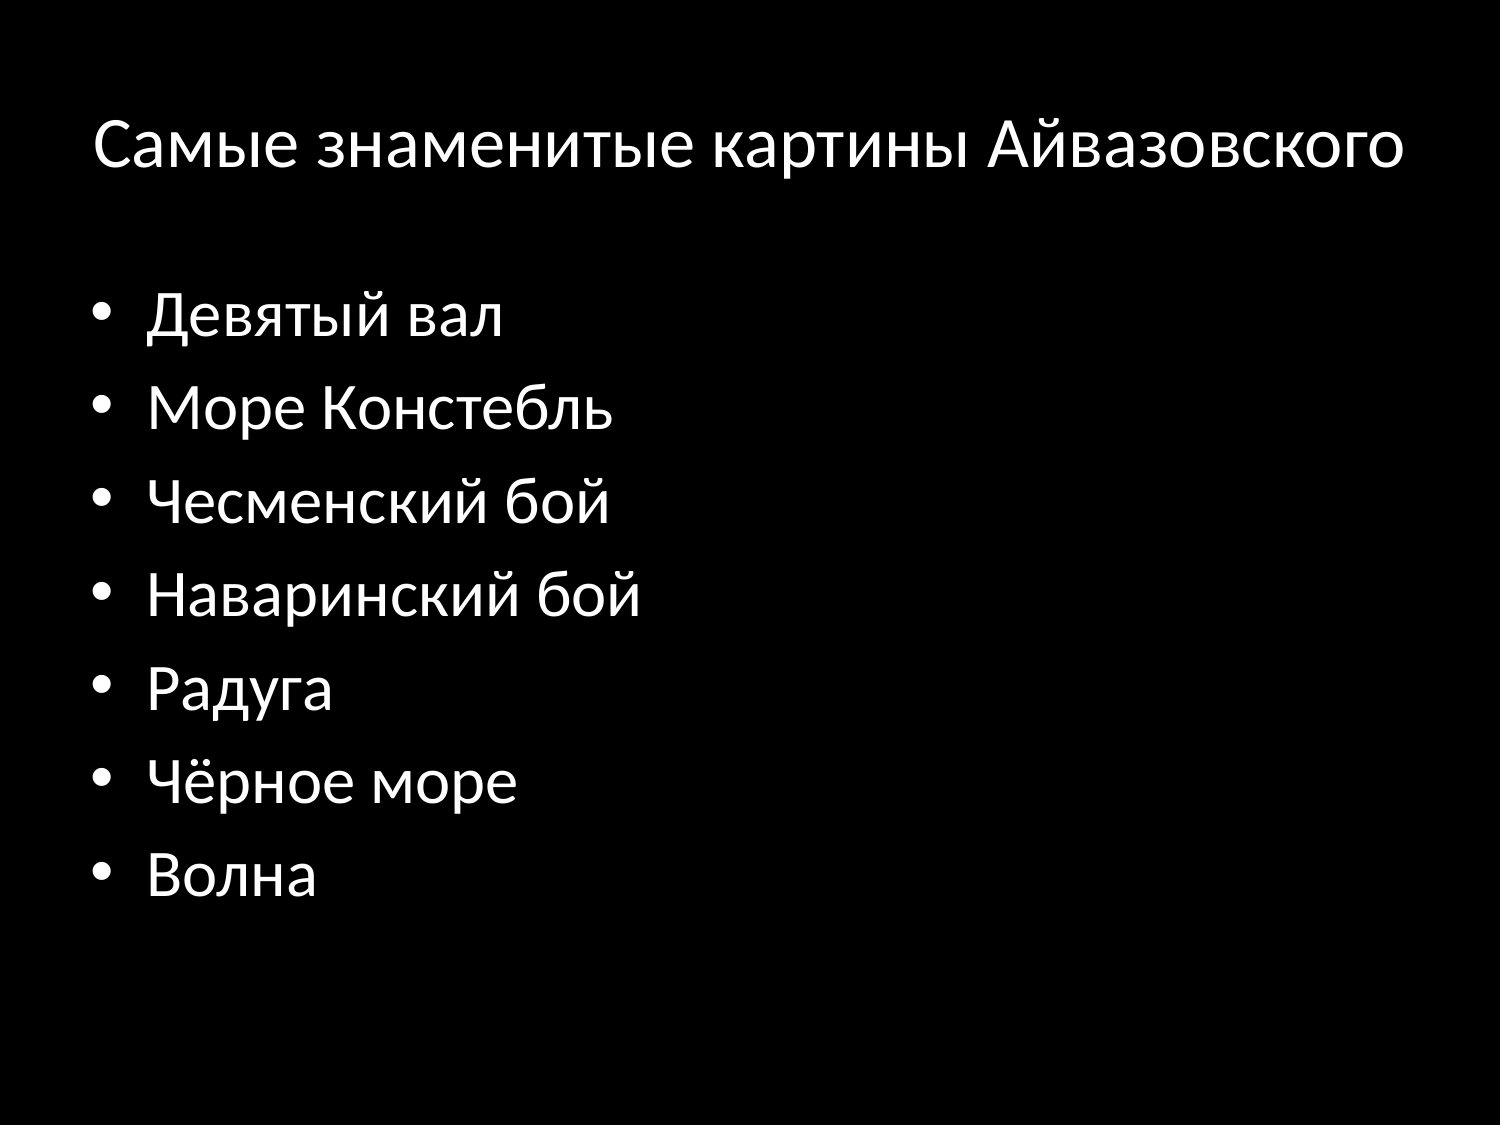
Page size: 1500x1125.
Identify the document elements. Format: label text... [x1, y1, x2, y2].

list Девятый вал Море Констебль Чесменский бой Наваринский бой Радуга Чёрное море Волна [75, 262, 1425, 1005]
title Самые знаменитые картины Айвазовского [75, 45, 1425, 233]
